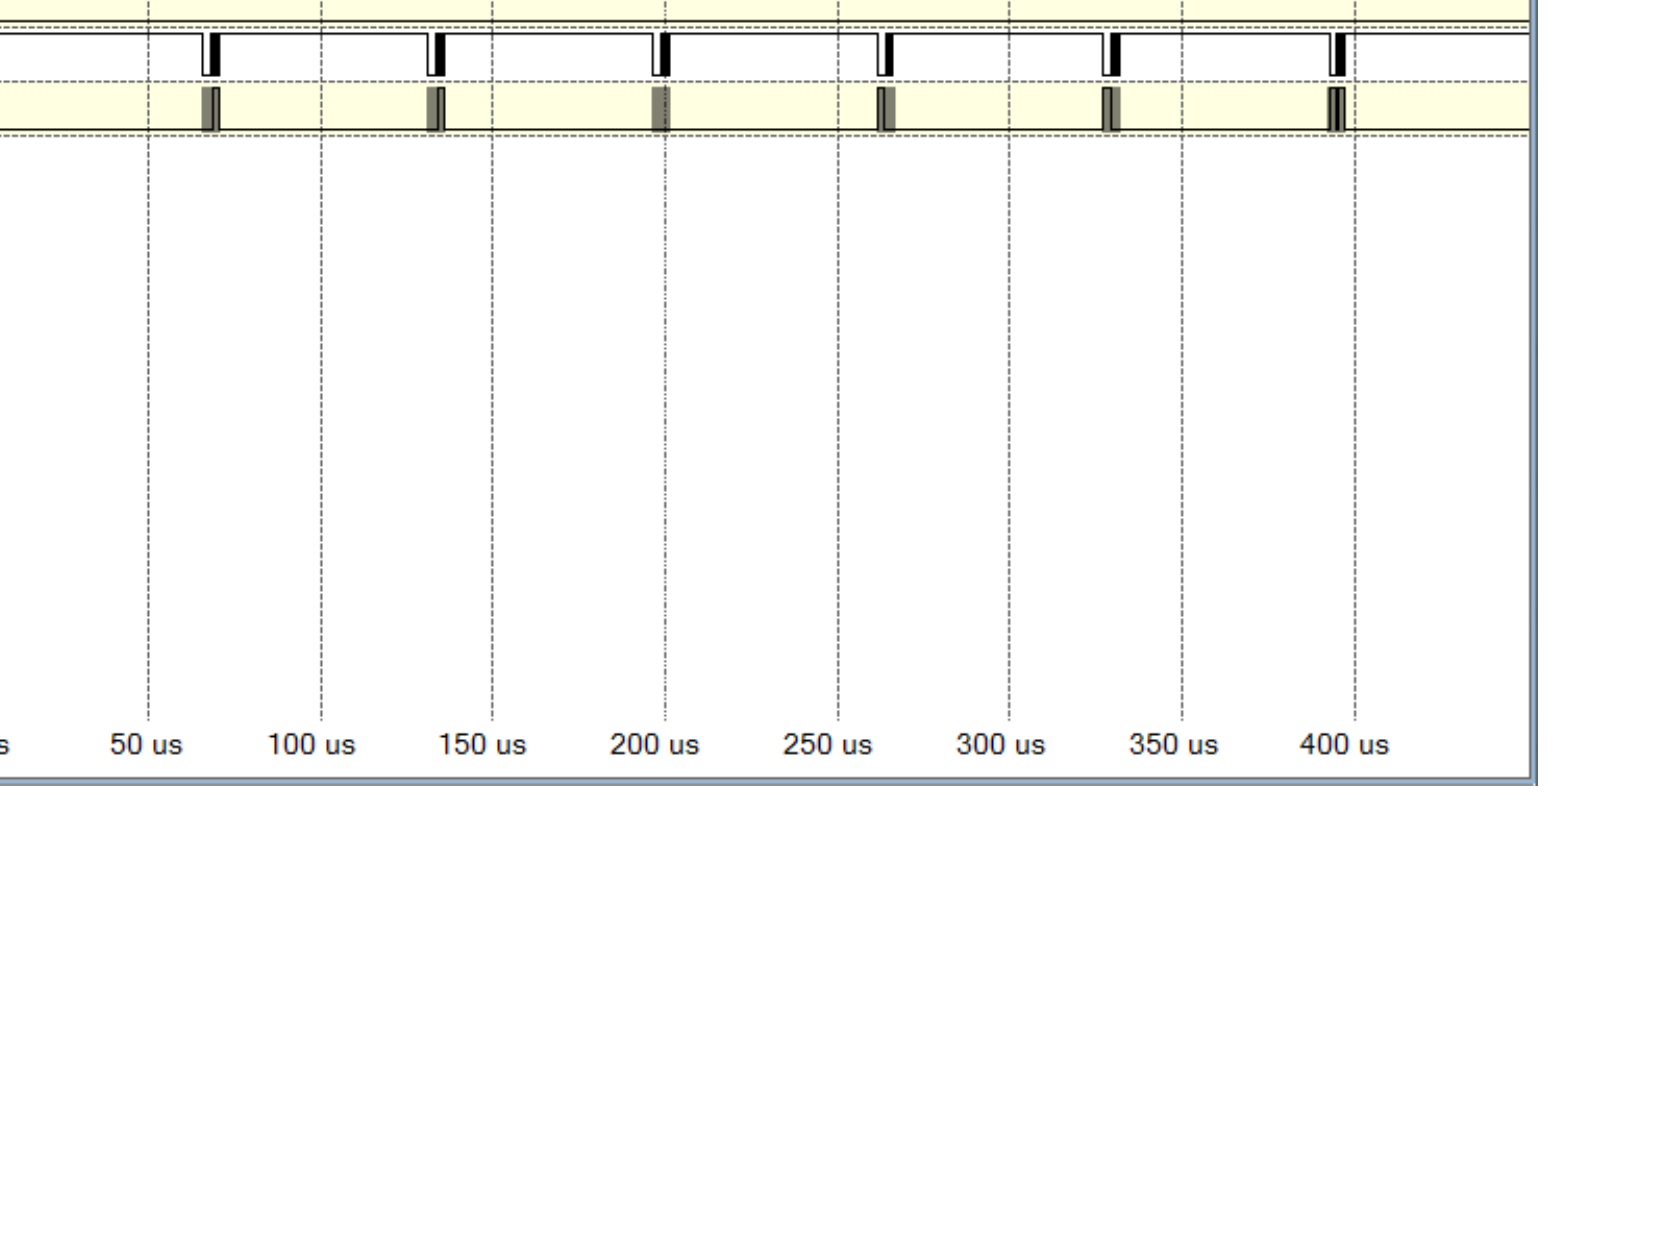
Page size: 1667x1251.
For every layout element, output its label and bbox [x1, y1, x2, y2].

picture [0, 0, 1538, 786]
